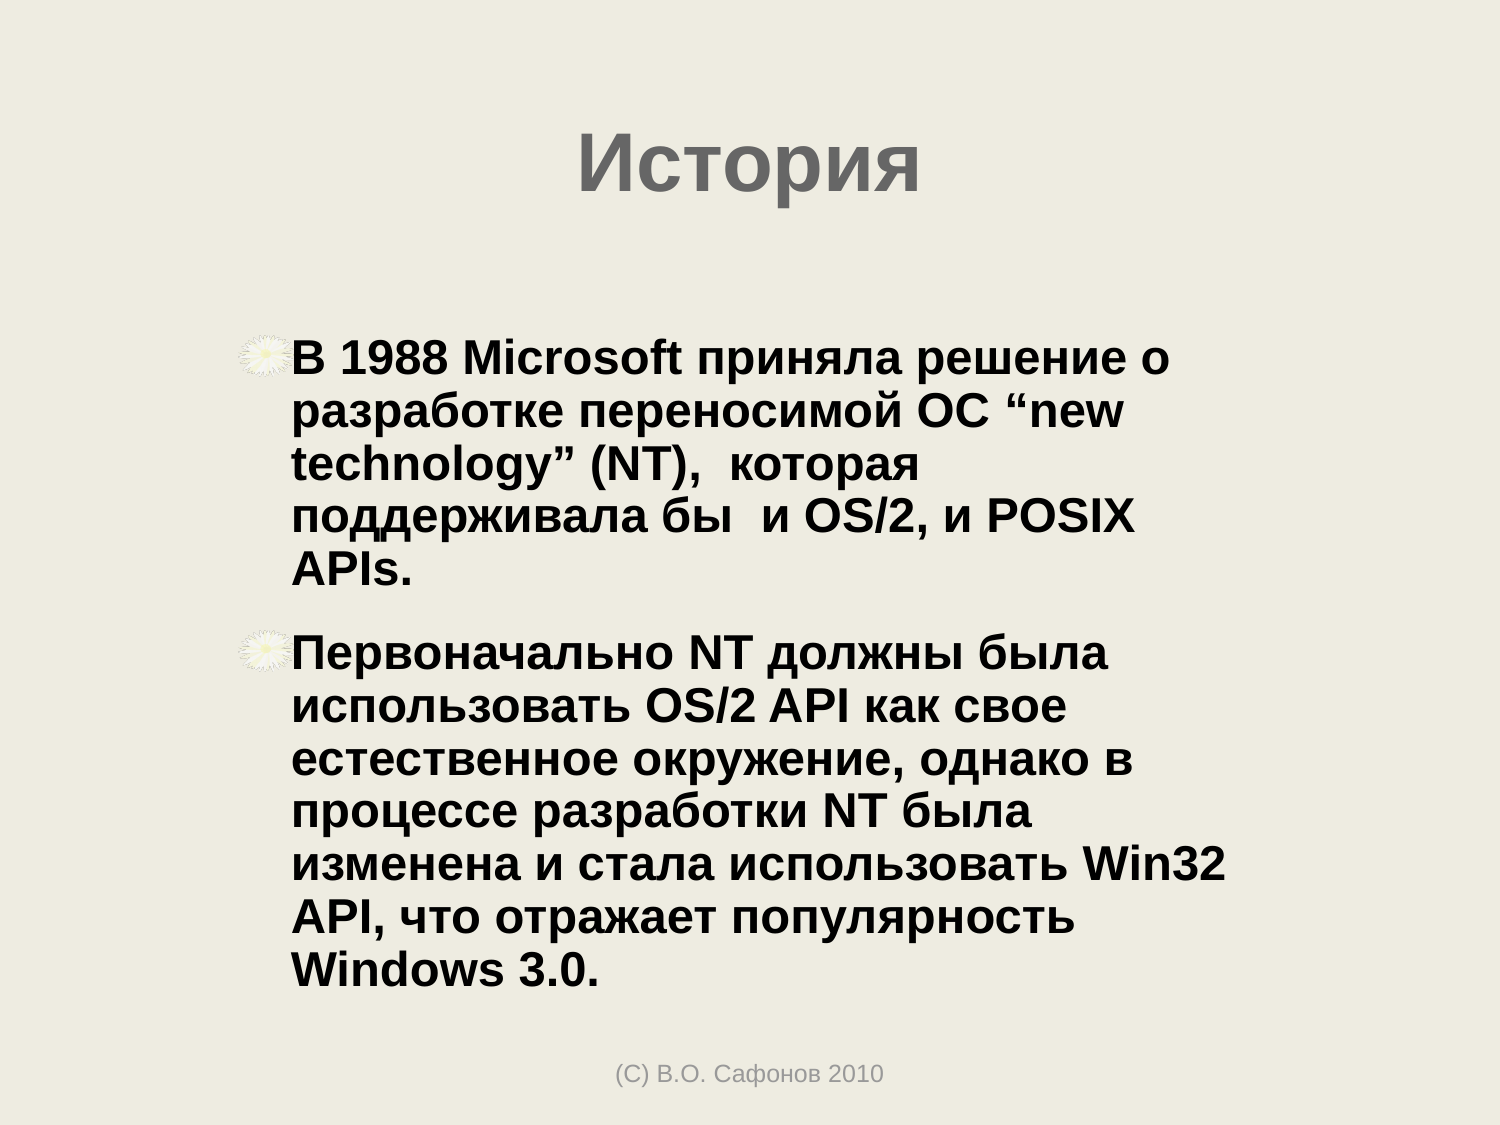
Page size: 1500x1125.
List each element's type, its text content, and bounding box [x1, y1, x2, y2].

picture [238, 335, 295, 377]
picture [238, 630, 295, 672]
title История [74, 49, 1426, 268]
list В 1988 Microsoft приняла решение о разработке переносимой ОС “new technology” (NT), которая поддерживала бы и OS/2, и POSIX APIs. Первоначально NT должны была использовать OS/2 API как свое естественное окружение, однако в процессе разработки NT была изменена и стала использовать Win32 API, что отражает популярность Windows 3.0. [223, 324, 1276, 1005]
footer (С) В.О. Сафонов 2010 [512, 1042, 988, 1103]
